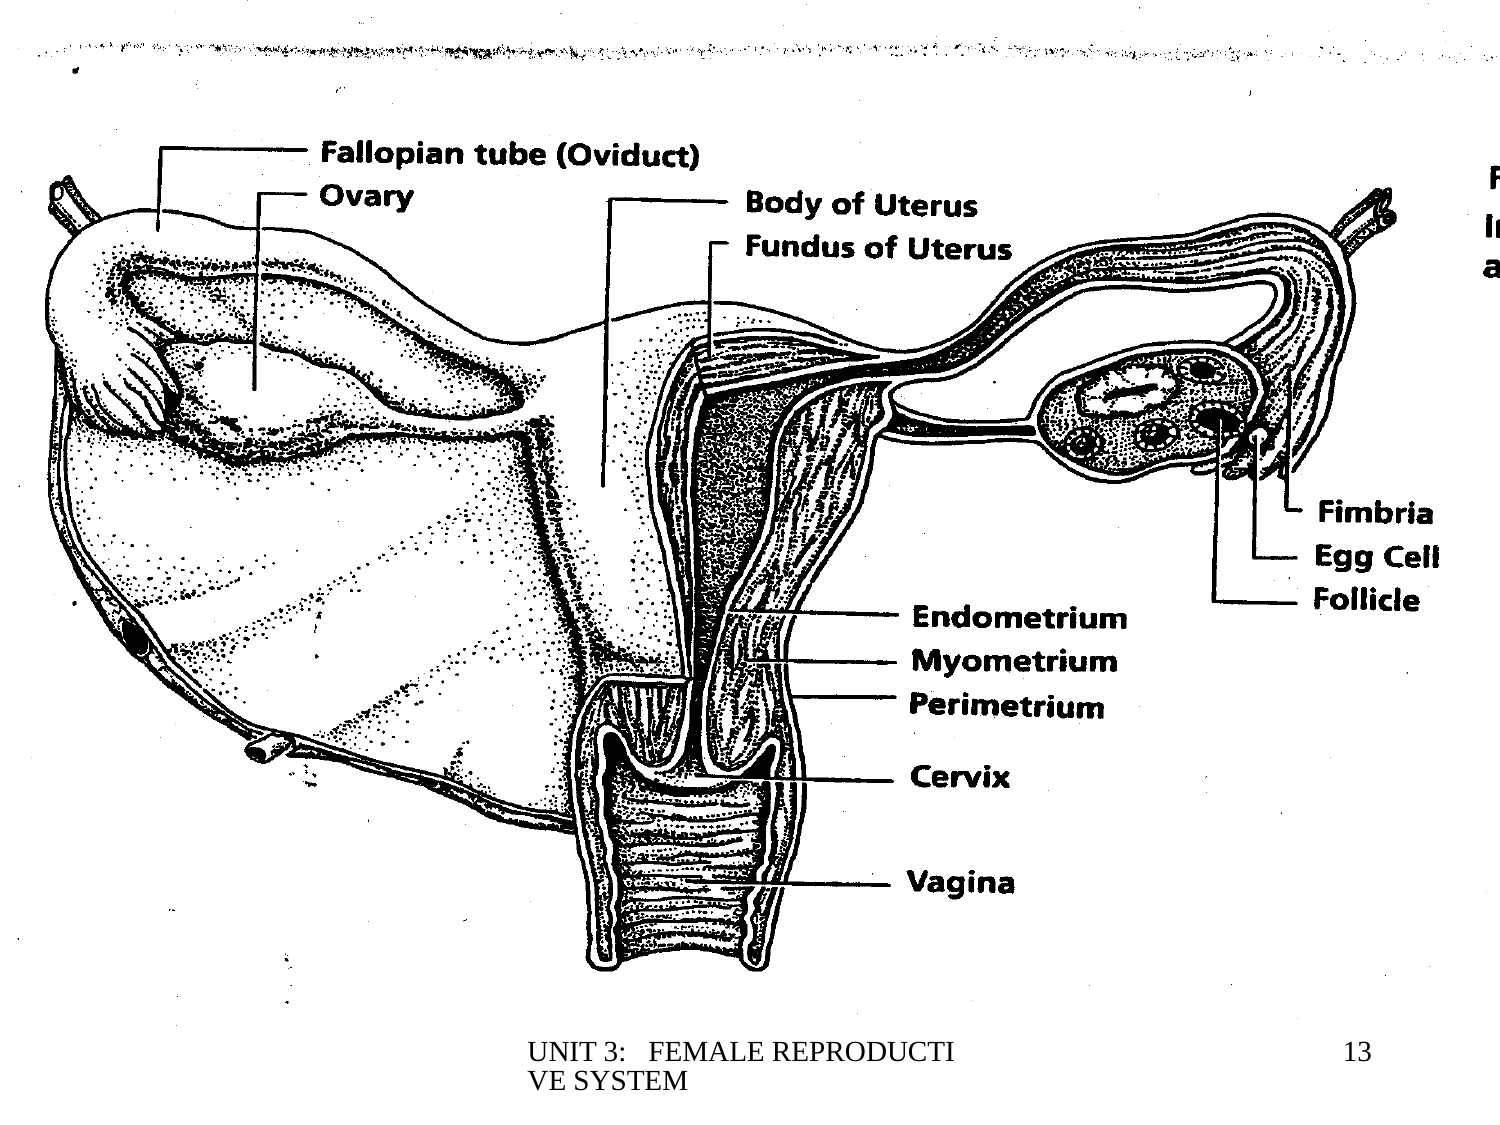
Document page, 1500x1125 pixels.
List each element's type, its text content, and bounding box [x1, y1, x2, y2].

slide_number 13 [1074, 1046, 1388, 1101]
footer UNIT 3: FEMALE REPRODUCTIVE SYSTEM [512, 1046, 988, 1101]
picture [0, 0, 1500, 1038]
